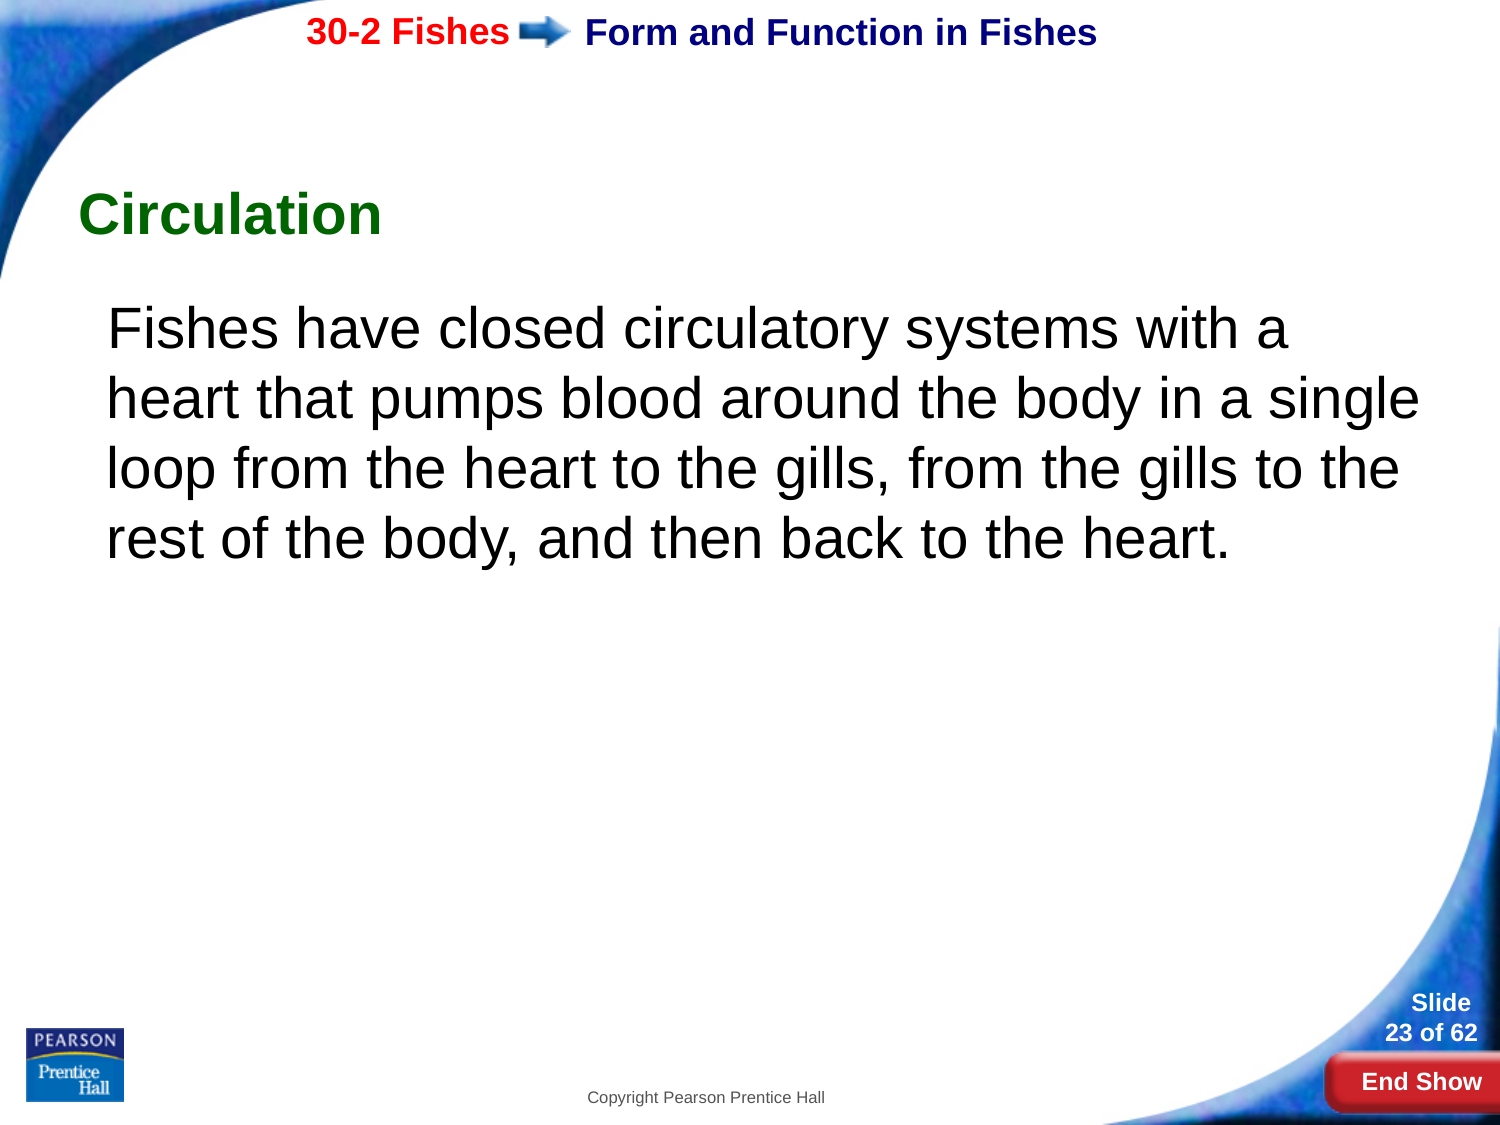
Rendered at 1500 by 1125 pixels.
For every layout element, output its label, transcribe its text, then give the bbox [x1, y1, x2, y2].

list Circulation Fishes have closed circulatory systems with a heart that pumps blood around the body in a single loop from the heart to the gills, from the gills to the rest of the body, and then back to the heart. [44, 179, 1448, 1125]
title Form and Function in Fishes [569, 0, 1239, 76]
picture [0, 0, 1500, 1125]
picture [1452, 1079, 1458, 1088]
